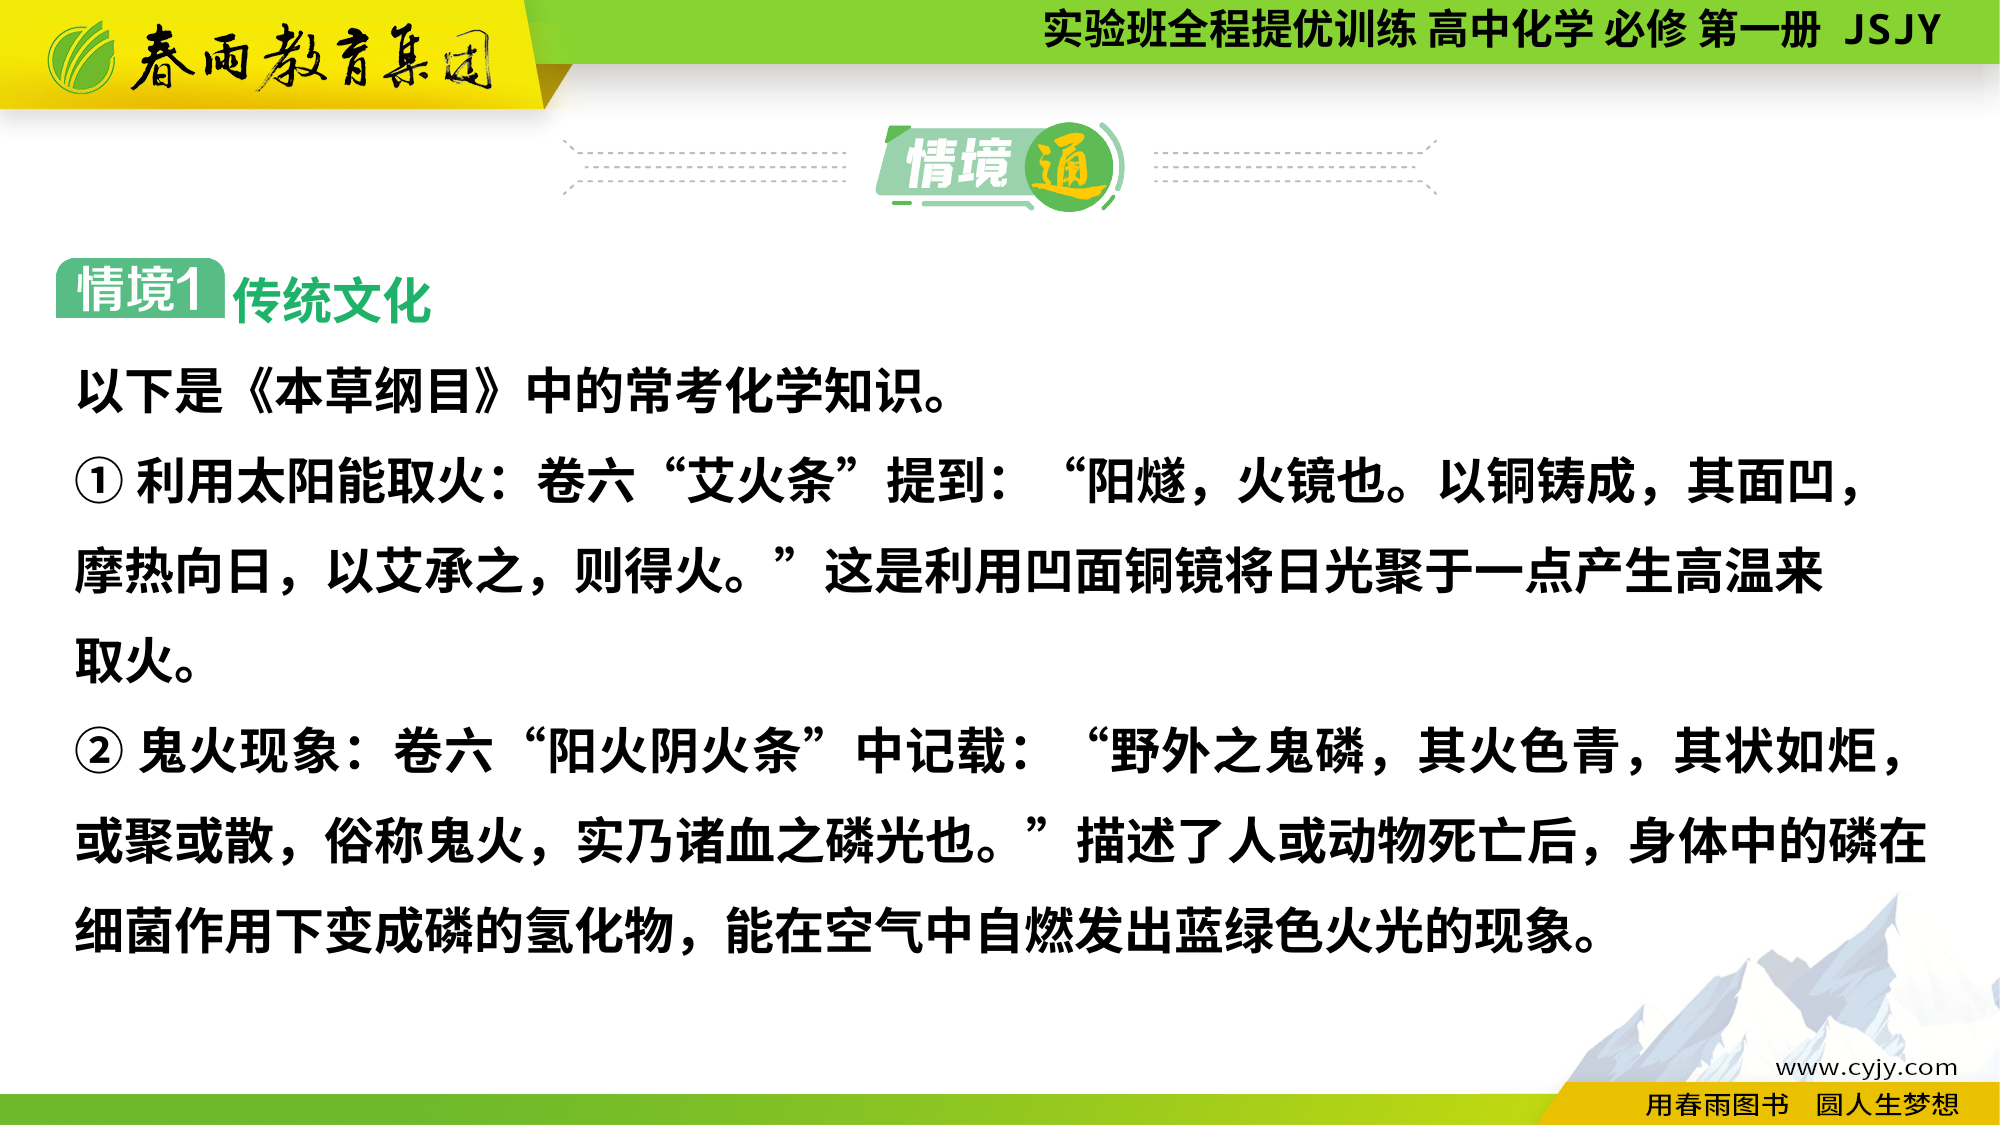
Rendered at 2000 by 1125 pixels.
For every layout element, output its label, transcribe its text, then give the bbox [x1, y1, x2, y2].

list 传统文化 以下是《本草纲目》中的常考化学知识。 ①利用太阳能取火：卷六“艾火条”提到：“阳燧，火镜也。以铜铸成，其面凹，摩热向日，以艾承之，则得火。”这是利用凹面铜镜将日光聚于一点产生高温来 取火。 ②鬼火现象：卷六“阳火阴火条”中记载：“野外之鬼磷，其火色青，其状如炬，或聚或散，俗称鬼火，实乃诸血之磷光也。”描述了人或动物死亡后，身体中的磷在细菌作用下变成磷的氢化物，能在空气中自燃发出蓝绿色火光的现象。 [59, 232, 1944, 975]
picture [0, 0, 2000, 1125]
